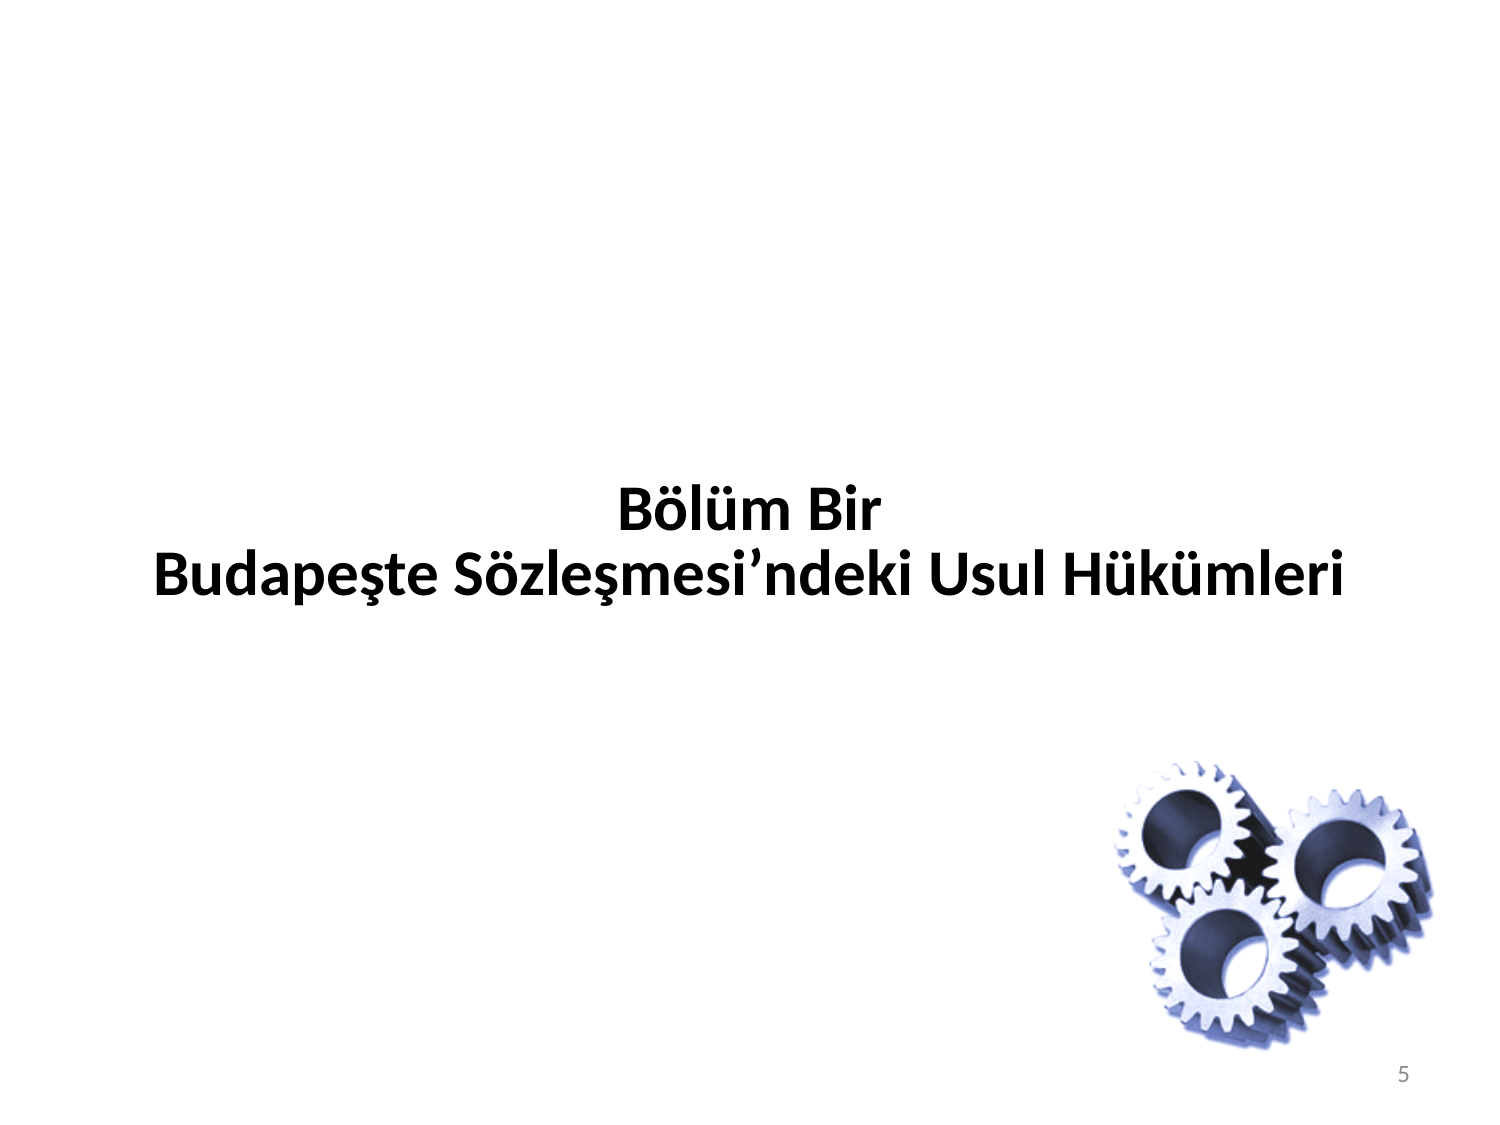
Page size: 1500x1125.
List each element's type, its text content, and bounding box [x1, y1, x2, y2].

slide_number 5 [1074, 1042, 1425, 1103]
title Bölüm Bir Budapeşte Sözleşmesi’ndeki Usul Hükümleri [74, 452, 1426, 641]
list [1112, 761, 1436, 1052]
